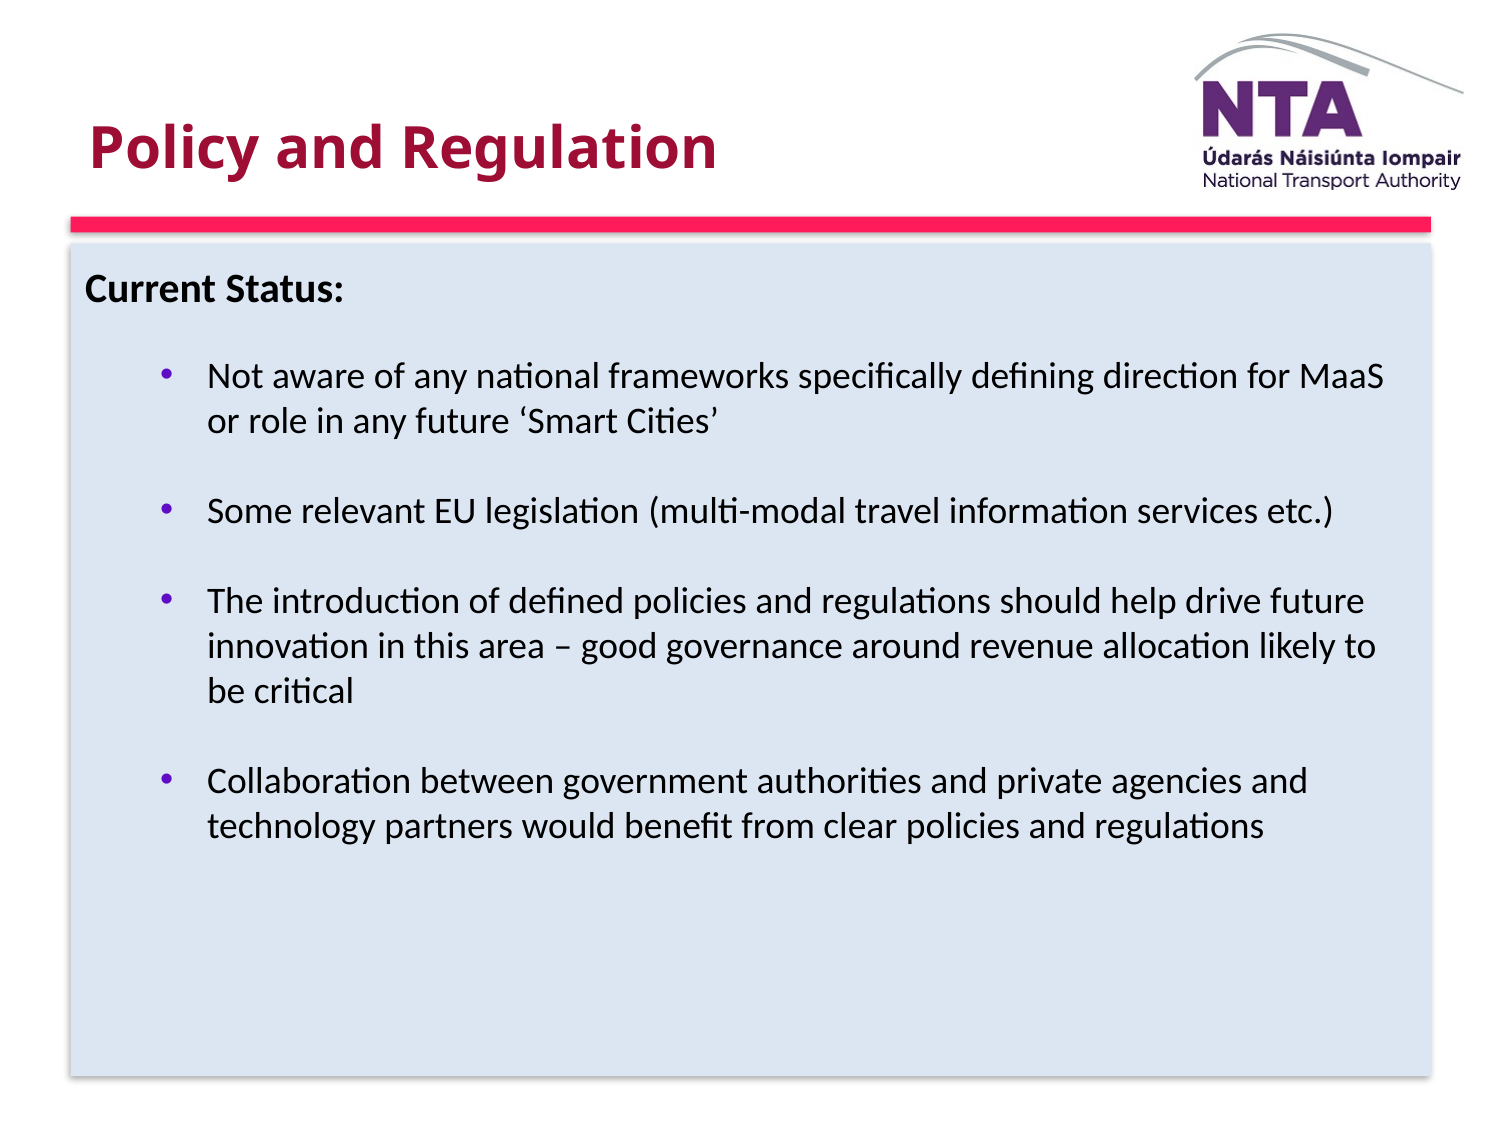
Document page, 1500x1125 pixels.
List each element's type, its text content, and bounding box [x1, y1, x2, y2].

text_box Policy and Regulation [74, 102, 1189, 188]
text_box [70, 243, 1432, 1077]
picture [1194, 32, 1464, 190]
text_box Current Status: Not aware of any national frameworks specifically defining direction for MaaS or role in any future ‘Smart Cities’ Some relevant EU legislation (multi-modal travel information services etc.) The introduction of defined policies and regulations should help drive future innovation in this area – good governance around revenue allocation likely to be critical Collaboration between government authorities and private agencies and technology partners would benefit from clear policies and regulations [70, 253, 1431, 978]
text_box [70, 216, 1432, 233]
